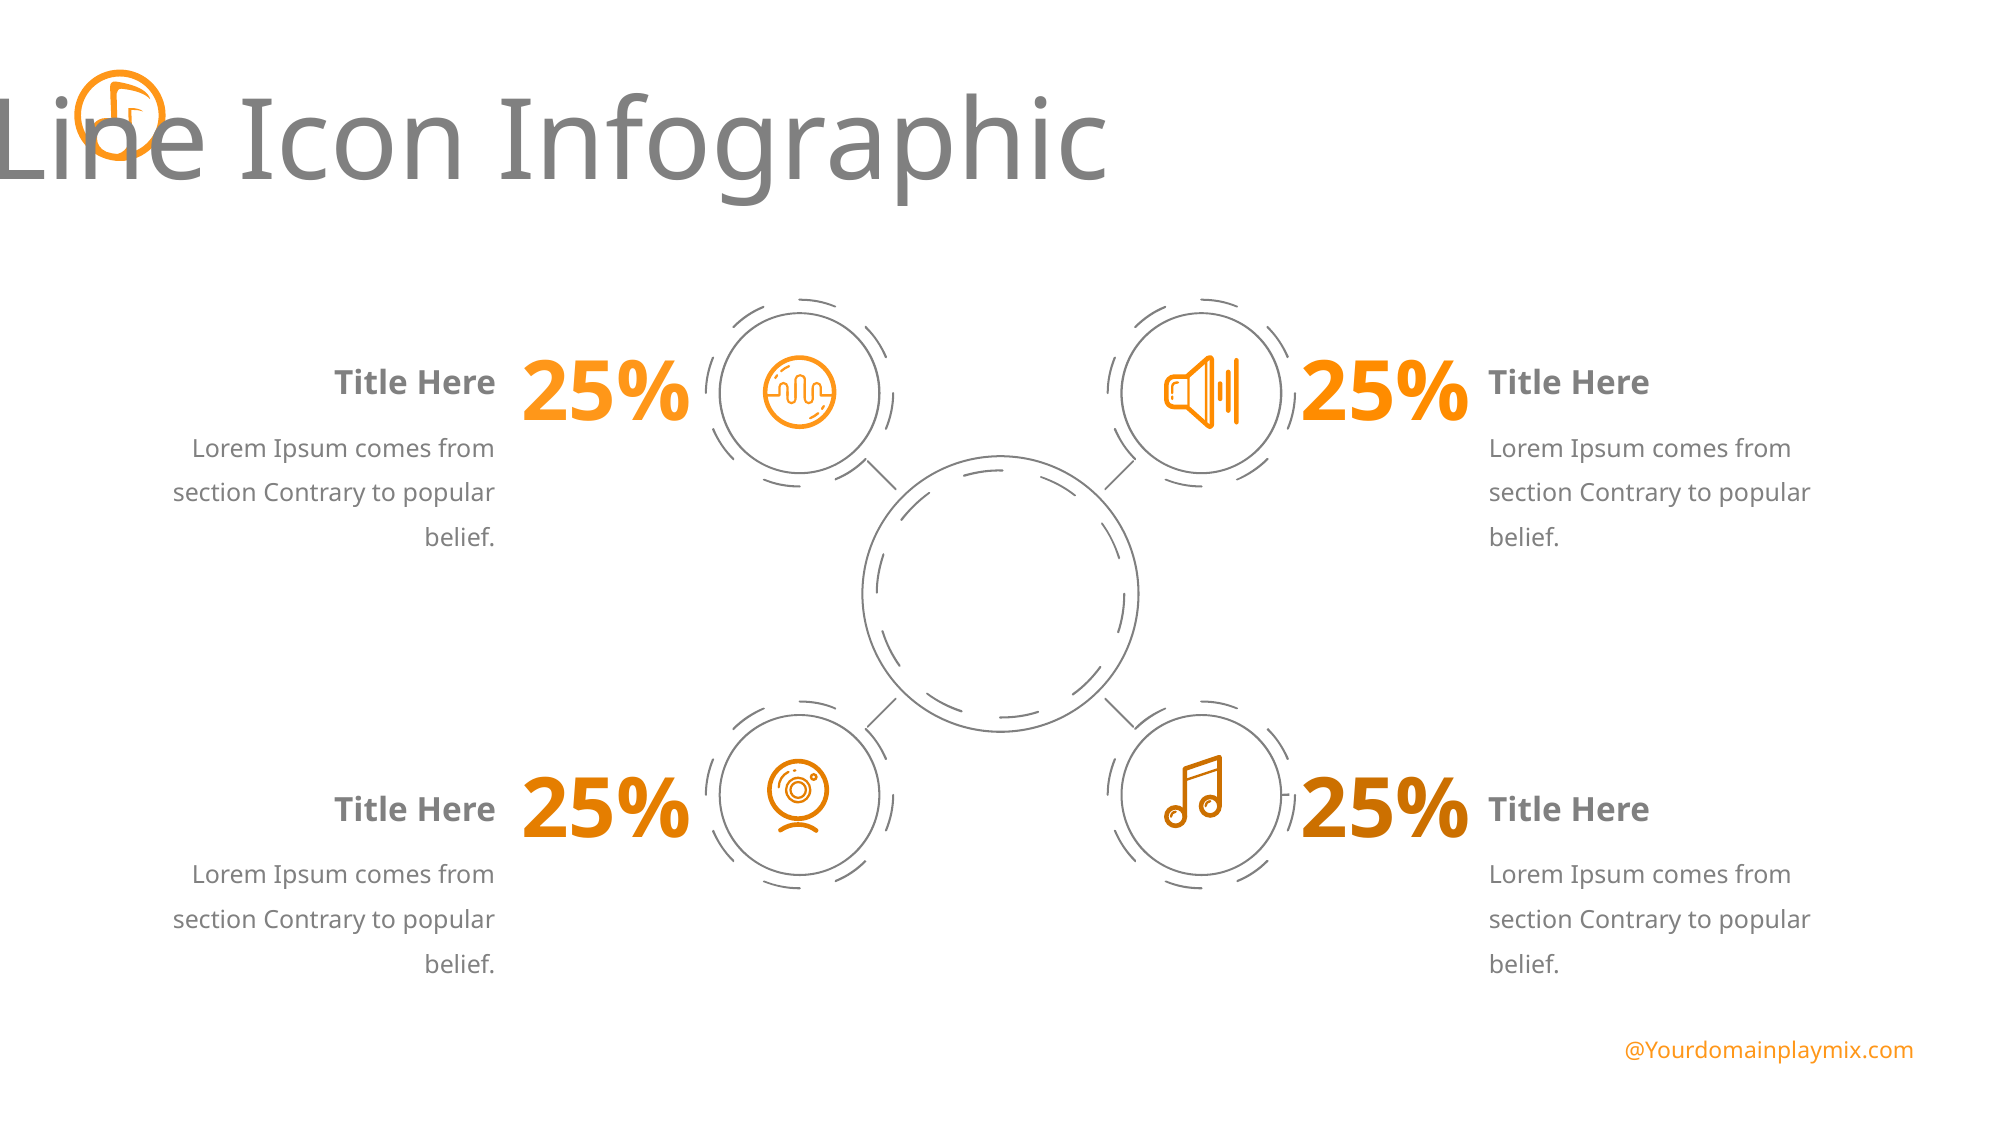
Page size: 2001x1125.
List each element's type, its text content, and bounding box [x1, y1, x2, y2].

text_box 25% [1296, 329, 1486, 445]
text_box Lorem Ipsum comes from section Contrary to popular belief. [87, 836, 511, 986]
text_box Lorem Ipsum comes from section Contrary to popular belief. [87, 409, 511, 560]
text_box Line Icon Infographic [0, 59, 1126, 210]
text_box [1164, 754, 1222, 829]
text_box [762, 355, 837, 430]
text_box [704, 298, 1296, 890]
text_box Lorem Ipsum comes from section Contrary to popular belief. [1473, 836, 1897, 986]
text_box Title Here [319, 780, 512, 835]
text_box Title Here [1473, 780, 1666, 835]
text_box 25% [506, 747, 704, 862]
text_box Title Here [319, 353, 512, 409]
text_box 25% [506, 329, 704, 445]
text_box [1164, 355, 1239, 430]
text_box 25% [1296, 747, 1486, 862]
text_box Lorem Ipsum comes from section Contrary to popular belief. [1473, 409, 1897, 560]
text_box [767, 758, 830, 833]
text_box Title Here [1473, 353, 1666, 409]
